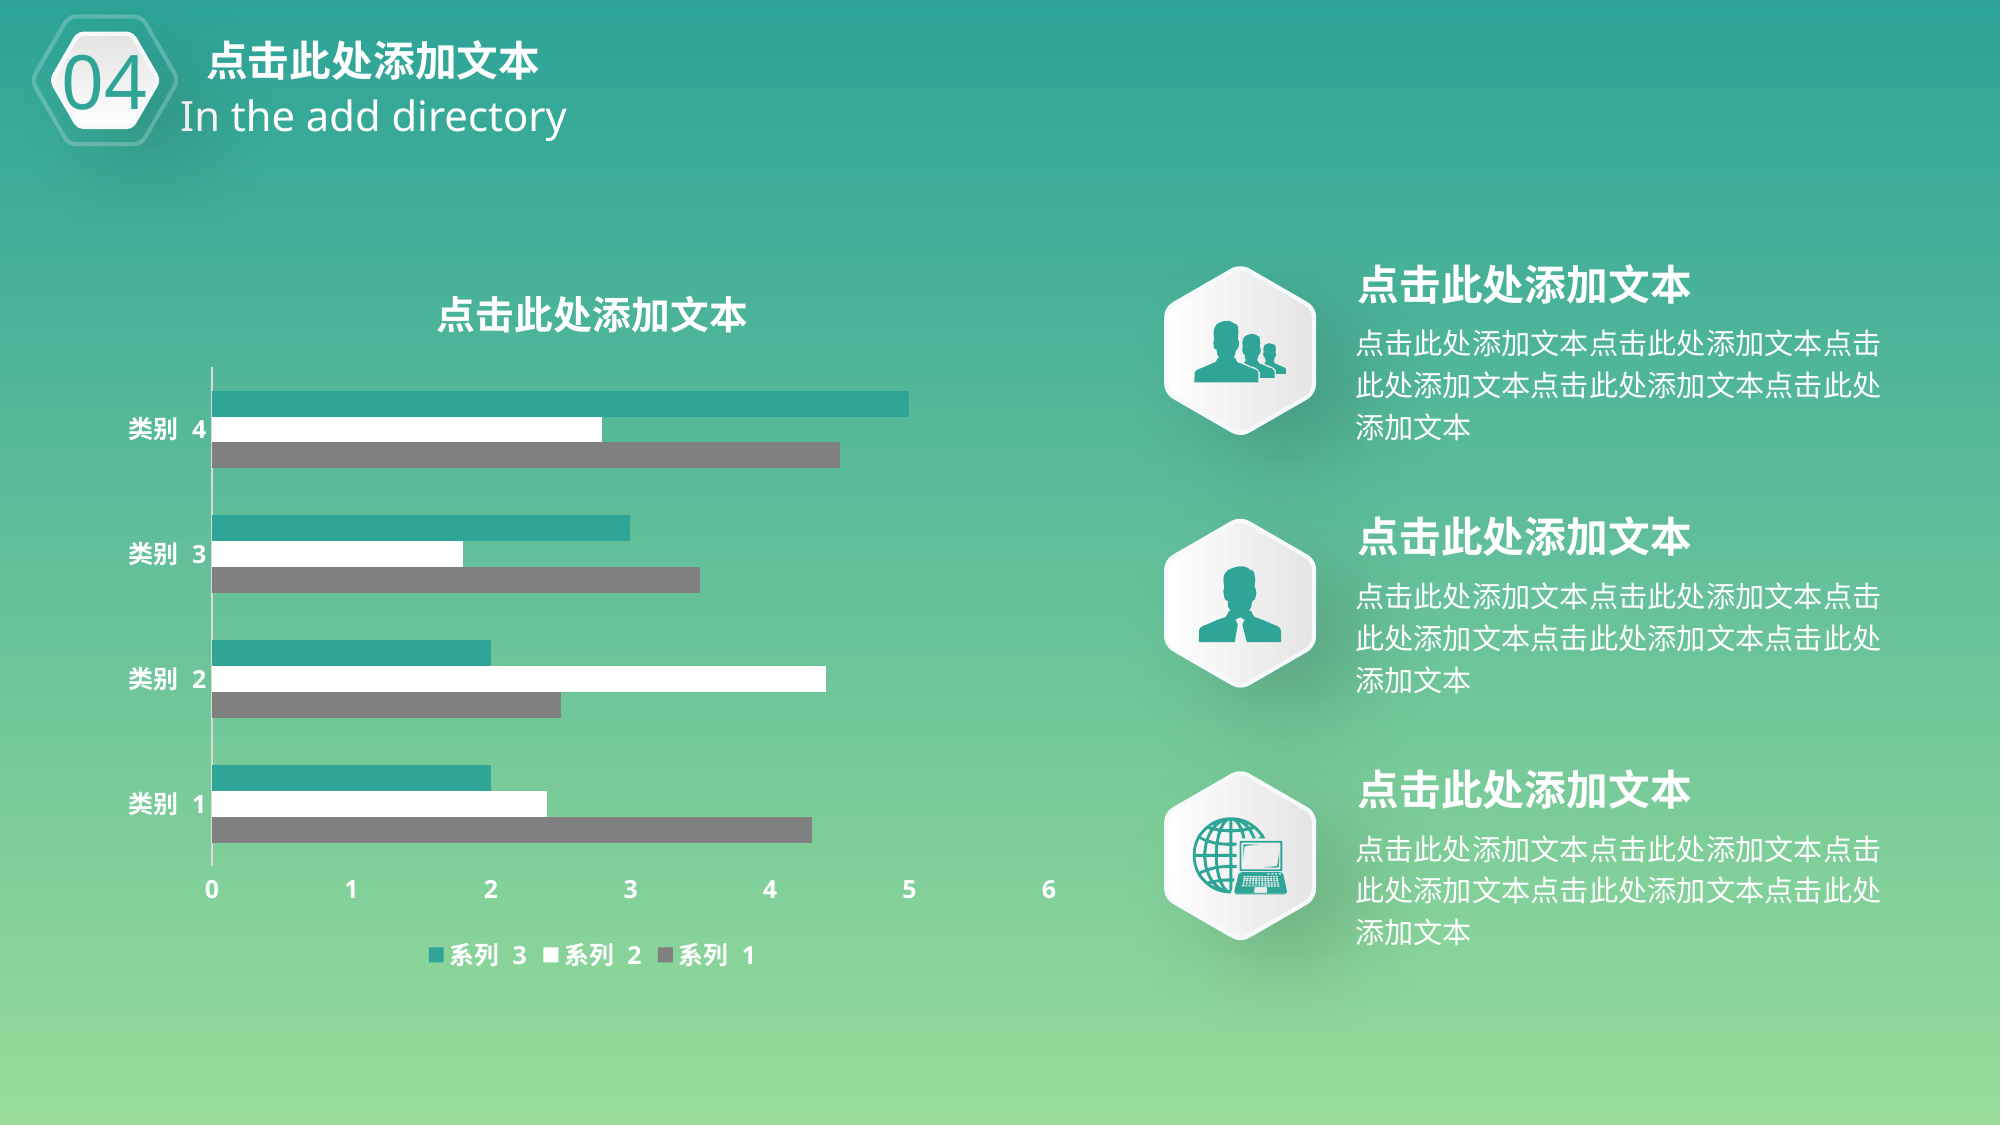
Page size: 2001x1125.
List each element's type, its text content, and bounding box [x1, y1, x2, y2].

text_box 点击此处添加文本 [1343, 503, 1707, 563]
text_box 点击此处添加文本点击此处添加文本点击此处添加文本点击此处添加文本点击此处添加文本 [1340, 563, 1924, 705]
text_box 点击此处添加文本 [191, 27, 556, 82]
text_box In the add directory [223, 82, 582, 148]
text_box 点击此处添加文本 [1343, 756, 1707, 816]
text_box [34, 16, 177, 145]
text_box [1166, 520, 1314, 686]
text_box 点击此处添加文本 [1343, 251, 1707, 311]
chart [109, 250, 1076, 979]
text_box 点击此处添加文本点击此处添加文本点击此处添加文本点击此处添加文本点击此处添加文本 [1340, 311, 1924, 452]
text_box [1166, 773, 1314, 939]
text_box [1166, 268, 1314, 433]
text_box 点击此处添加文本点击此处添加文本点击此处添加文本点击此处添加文本点击此处添加文本 [1340, 816, 1924, 957]
